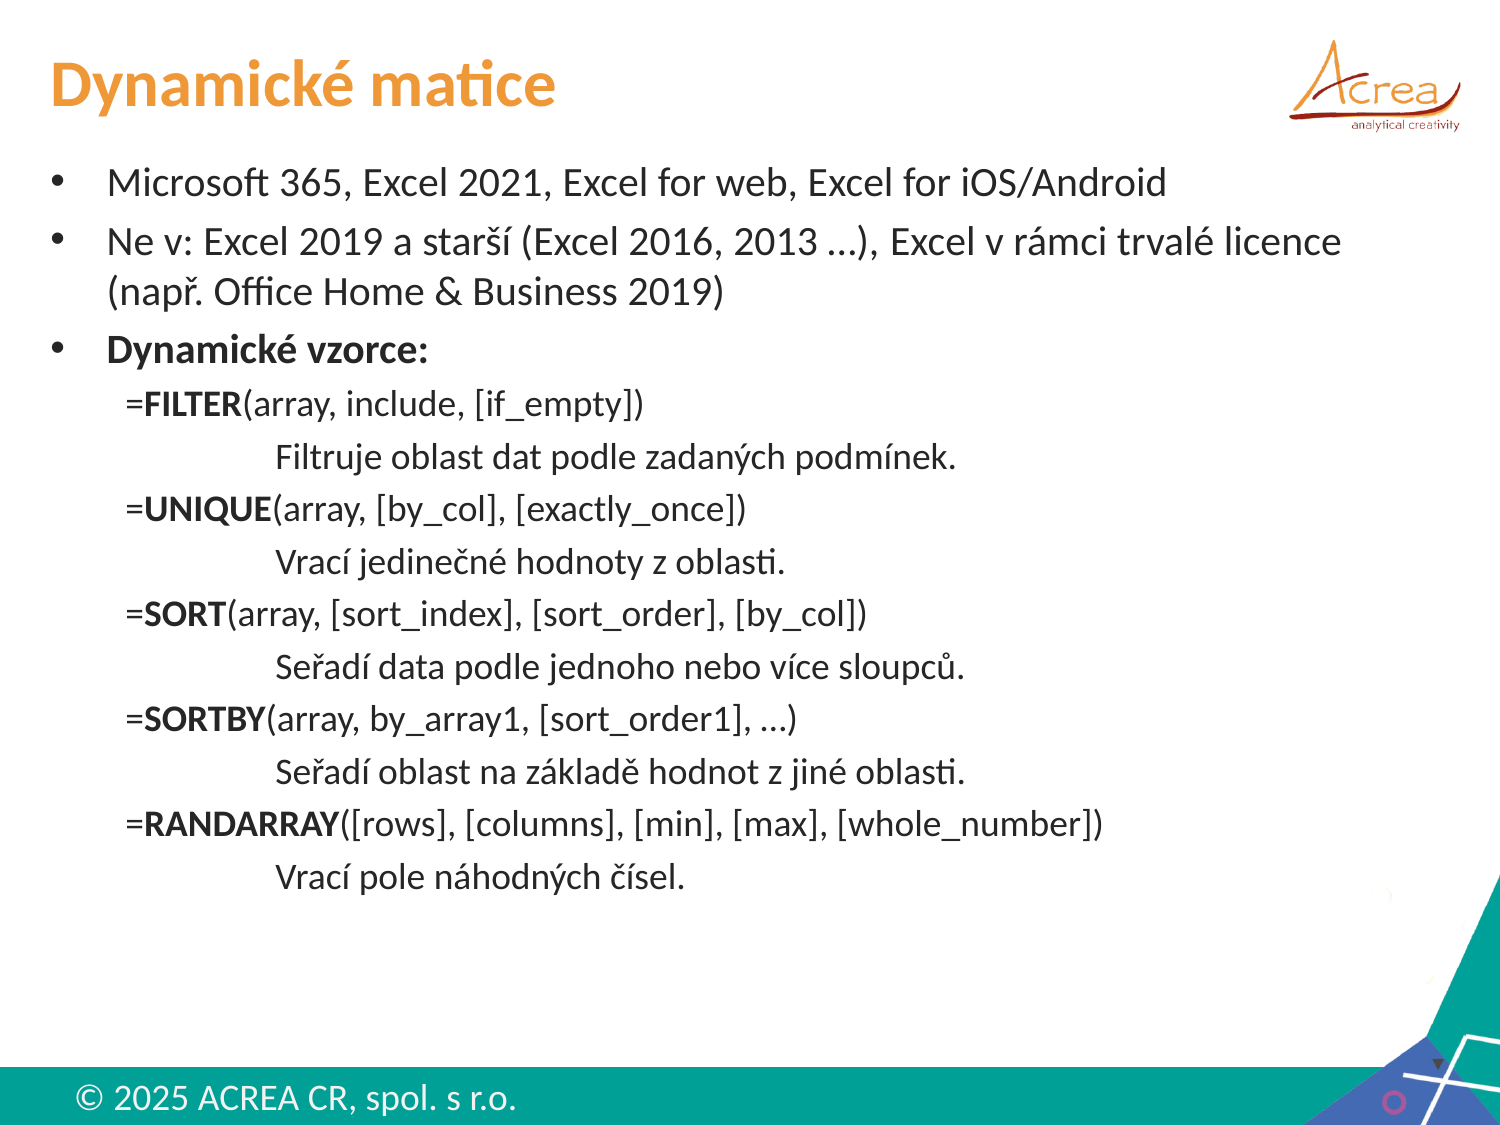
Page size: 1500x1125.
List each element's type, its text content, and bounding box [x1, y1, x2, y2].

picture [1280, 853, 1500, 1125]
list Microsoft 365, Excel 2021, Excel for web, Excel for iOS/Android Ne v: Excel 2019 a starší (Excel 2016, 2013 …), Excel v rámci trvalé licence (např. Office Home & Business 2019) Dynamické vzorce: =FILTER(array, include, [if_empty]) Filtruje oblast dat podle zadaných podmínek. =UNIQUE(array, [by_col], [exactly_once]) Vrací jedinečné hodnoty z oblasti. =SORT(array, [sort_index], [sort_order], [by_col]) Seřadí data podle jednoho nebo více sloupců. =SORTBY(array, by_array1, [sort_order1], …) Seřadí oblast na základě hodnot z jiné oblasti. =RANDARRAY([rows], [columns], [min], [max], [whole_number]) Vrací pole náhodných čísel. [35, 147, 1453, 1010]
picture [1249, 10, 1500, 161]
title Dynamické matice [35, 35, 1276, 124]
